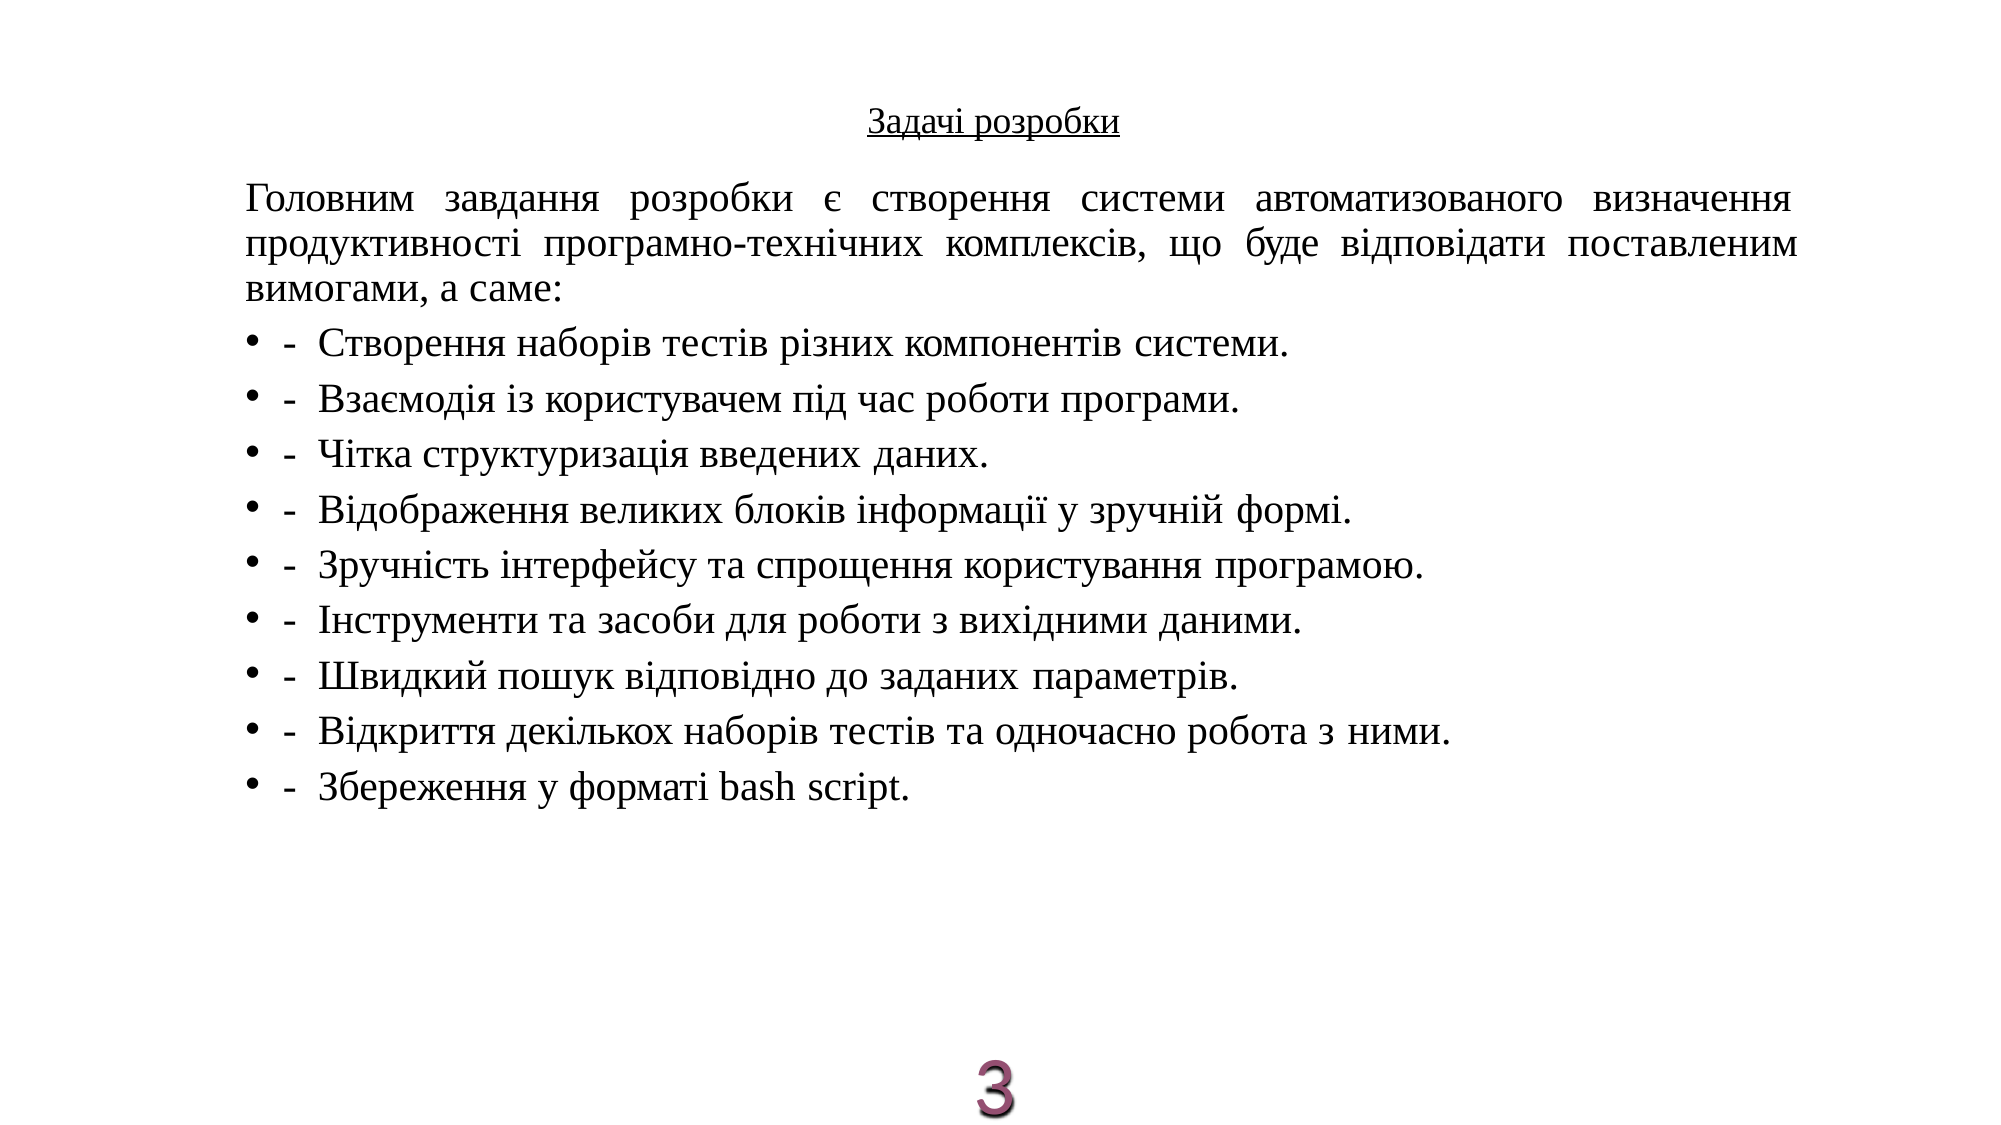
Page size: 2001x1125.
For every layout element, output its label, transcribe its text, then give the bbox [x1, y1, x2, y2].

slide_number 3 [969, 1040, 1025, 1125]
text_box Головним завдання розробки є створення системи автоматизованого визначення продуктивності програмно-технічних комплексів, що буде відповідати поставленим вимогами, а саме: - Створення наборів тестів різних компонентів системи. - Взаємодія із користувачем під час роботи програми. - Чітка структуризація введених даних. - Відображення великих блоків інформації у зручній формі. - Зручність інтерфейсу та спрощення користування програмою. - Інструменти та засоби для роботи з вихідними даними. - Швидкий пошук відповідно до заданих параметрів. - Відкриття декількох наборів тестів та одночасно робота з ними. - Збереження у форматі bash script. [243, 175, 1822, 809]
title Задачі розробки [865, 95, 1125, 284]
text_box [921, 1010, 1073, 1125]
